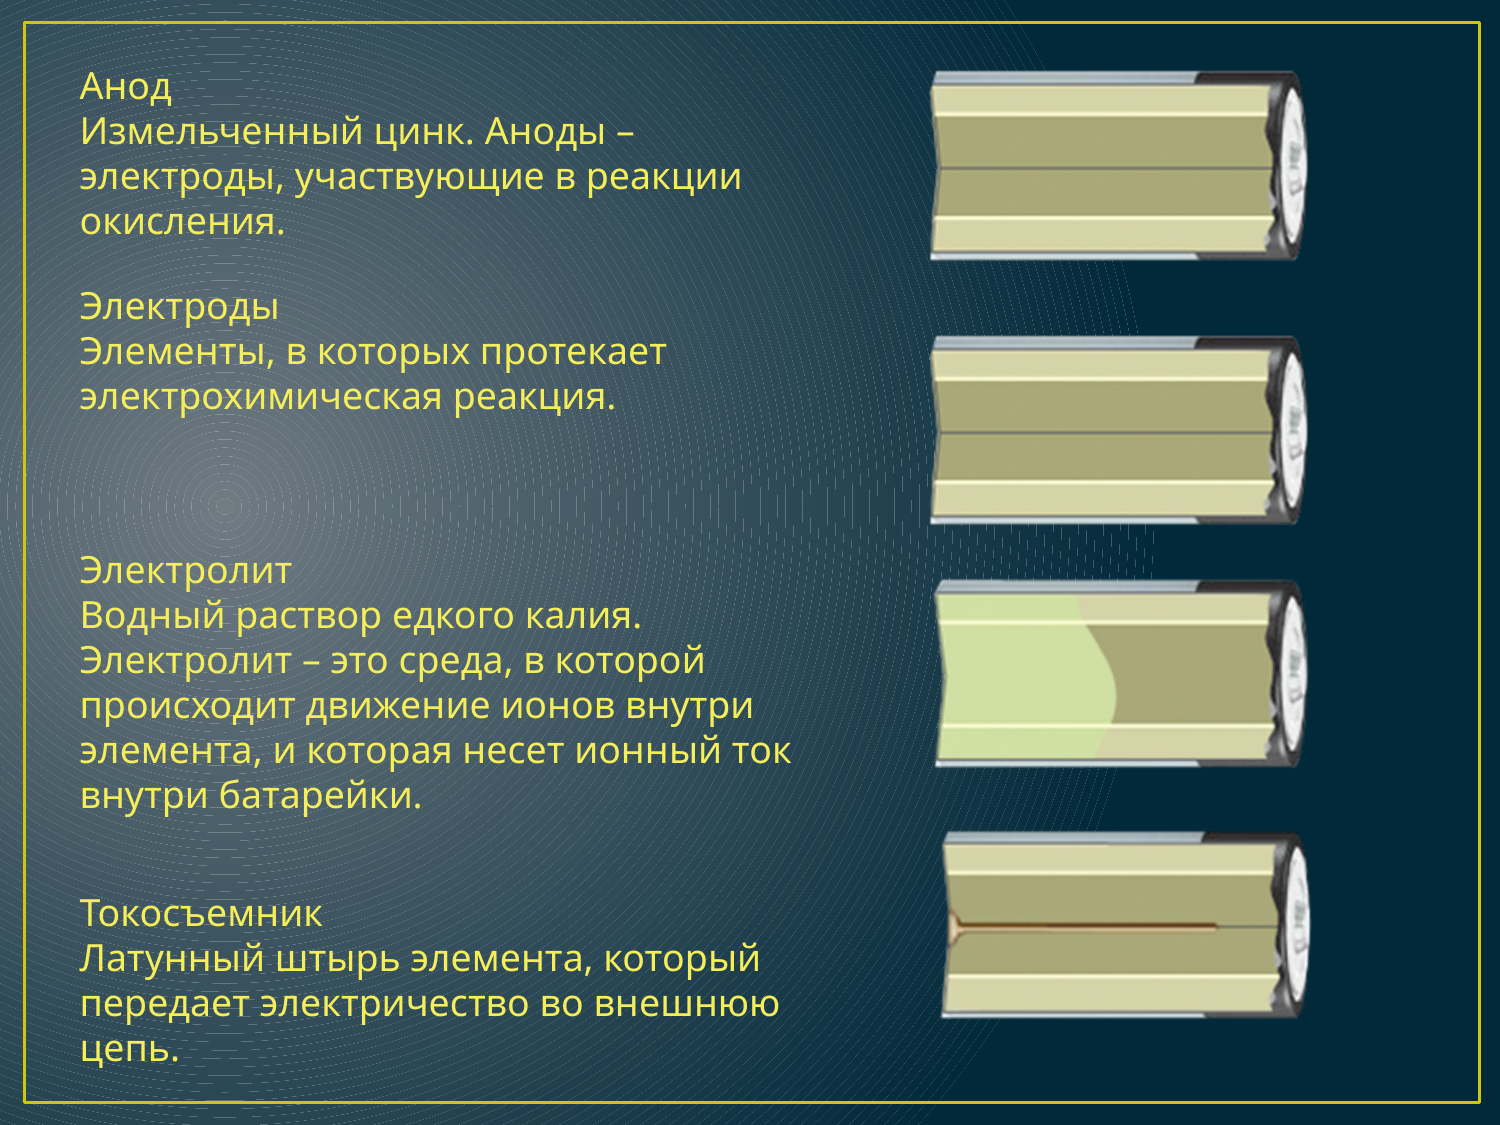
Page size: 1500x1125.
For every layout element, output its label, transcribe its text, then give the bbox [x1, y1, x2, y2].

picture [915, 313, 1308, 540]
text_box Электроды Элементы, в которых протекает электрохимическая реакция. [64, 274, 815, 425]
picture [941, 1038, 954, 1046]
picture [1093, 281, 1102, 290]
text_box Анод Измельченный цинк. Аноды – электроды, участвующие в реакции окисления. [64, 54, 815, 250]
picture [1120, 544, 1127, 552]
picture [918, 555, 1309, 782]
picture [915, 48, 1308, 276]
text_box Токосъемник Латунный штырь элемента, который передает электричество во внешнюю цепь. [64, 881, 815, 1077]
picture [1074, 786, 1083, 794]
picture [925, 807, 1311, 1034]
text_box Электролит Водный раствор едкого калия. Электролит – это среда, в которой происходит движение ионов внутри элемента, и которая несет ионный ток внутри батарейки. [64, 538, 815, 824]
